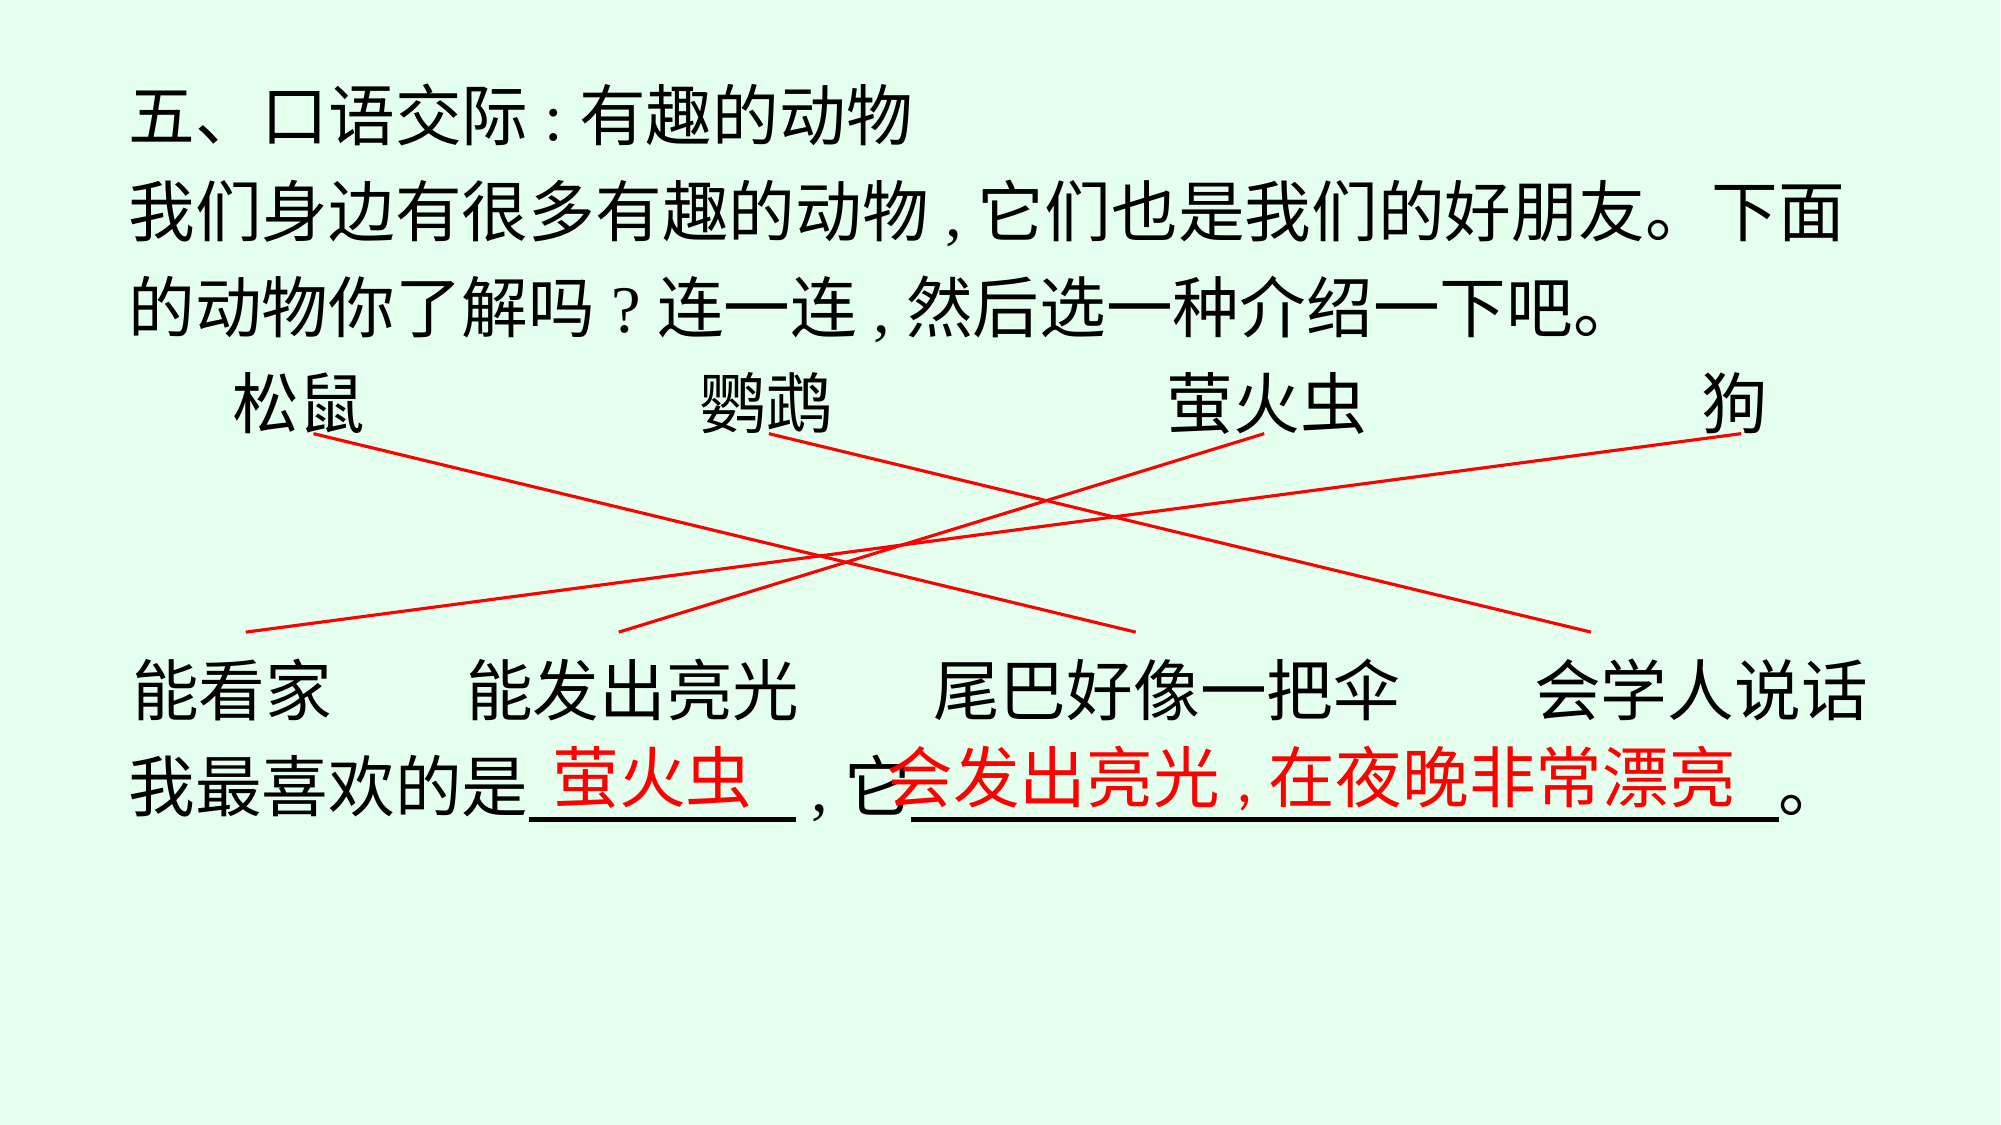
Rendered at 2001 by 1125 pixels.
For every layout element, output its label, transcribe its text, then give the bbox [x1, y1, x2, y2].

text_box 五、口语交际:有趣的动物 我们身边有很多有趣的动物,它们也是我们的好朋友。下面的动物你了解吗?连一连,然后选一种介绍一下吧。 松鼠 鹦鹉 萤火虫 狗 能看家 能发出亮光 尾巴好像一把伞 会学人说话 我最喜欢的是 ,它 。 [113, 50, 1887, 833]
text_box 萤火虫 [537, 712, 768, 824]
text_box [245, 433, 1742, 633]
text_box 会发出亮光,在夜晚非常漂亮 [871, 712, 1751, 824]
